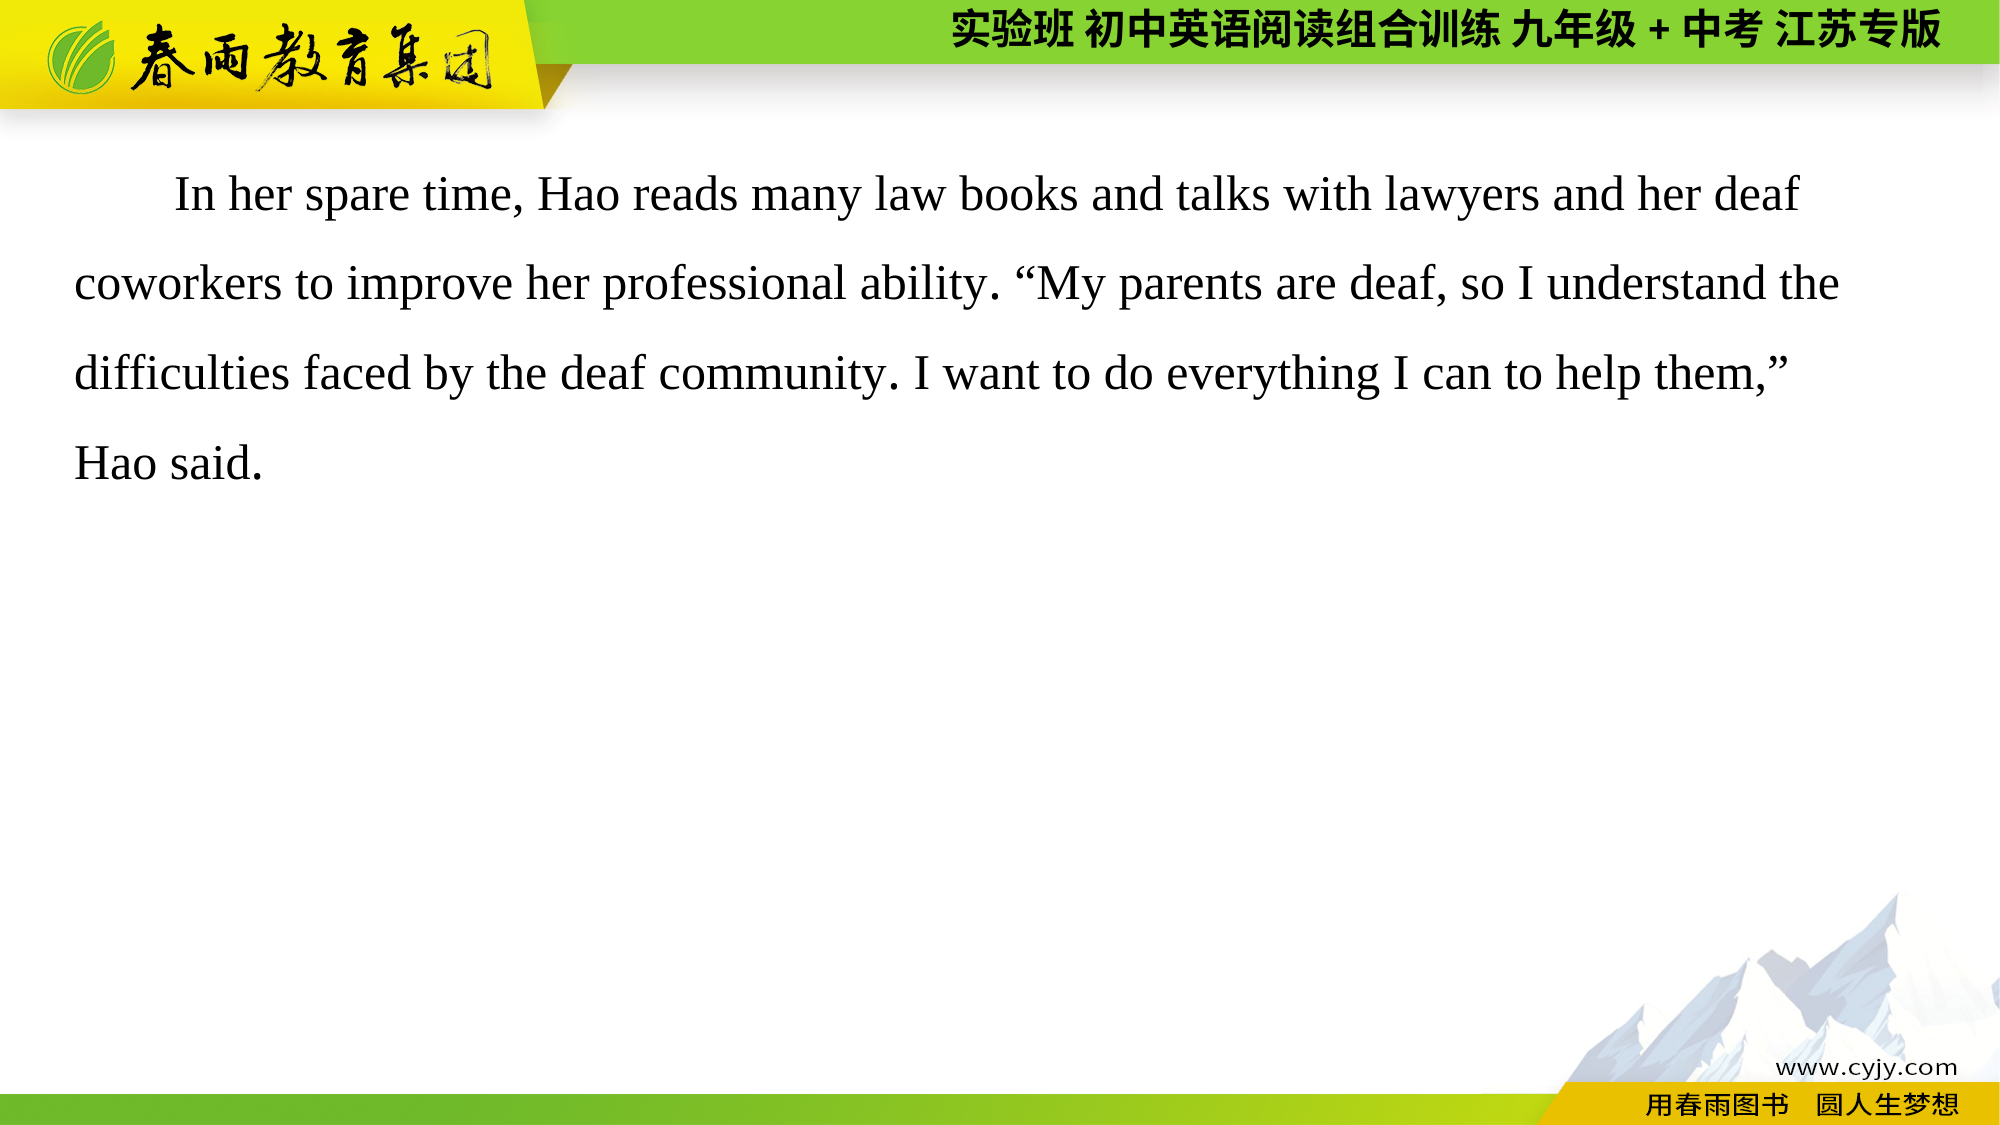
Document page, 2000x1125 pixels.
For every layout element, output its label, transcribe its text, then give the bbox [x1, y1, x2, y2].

list In her spare time, Hao reads many law books and talks with lawyers and her deaf coworkers to improve her professional ability. “My parents are deaf, so I understand the difficulties faced by the deaf community. I want to do everything I can to help them,” Hao said. [59, 122, 1944, 490]
picture [0, 0, 2000, 1125]
